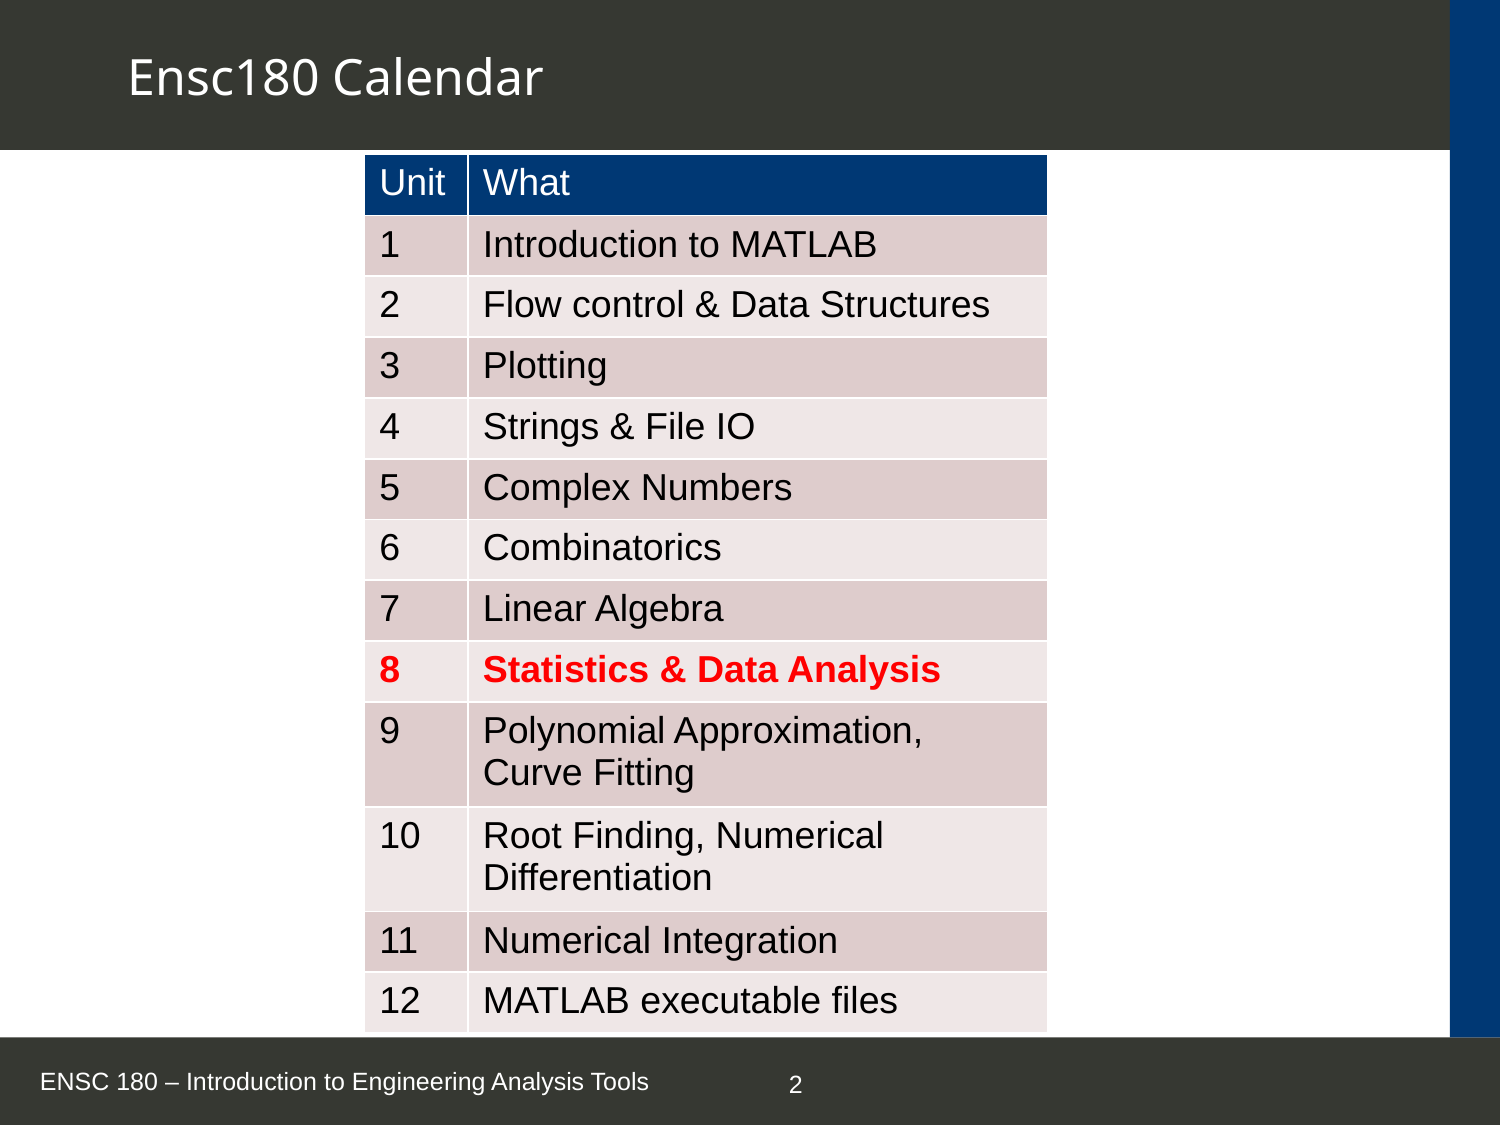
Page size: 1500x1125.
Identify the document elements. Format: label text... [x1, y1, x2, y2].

footer ENSC 180 – Introduction to Engineering Analysis Tools [24, 1057, 740, 1113]
table_cell 1 [365, 216, 467, 275]
table_cell Polynomial Approximation, Curve Fitting [469, 703, 1047, 806]
table_header Unit [365, 155, 467, 215]
table_cell 6 [365, 520, 467, 579]
table_cell 8 [365, 642, 467, 701]
table_cell 10 [365, 808, 467, 911]
table_cell Introduction to MATLAB [469, 216, 1047, 275]
table_cell Statistics & Data Analysis [469, 642, 1047, 701]
table_cell Combinatorics [469, 520, 1047, 579]
table_cell Linear Algebra [469, 581, 1047, 640]
table_cell 5 [365, 460, 467, 519]
table_cell 12 [365, 973, 467, 1032]
title Ensc180 Calendar [112, 37, 1450, 138]
table_cell Plotting [469, 338, 1047, 397]
table_cell 11 [365, 912, 467, 971]
table_cell 4 [365, 399, 467, 458]
table_cell 3 [365, 338, 467, 397]
table_cell MATLAB executable files [469, 973, 1047, 1032]
table_cell 9 [365, 703, 467, 806]
table_header What [469, 155, 1047, 215]
table_cell Complex Numbers [469, 460, 1047, 519]
table_cell 7 [365, 581, 467, 640]
table_cell Strings & File IO [469, 399, 1047, 458]
table_cell Root Finding, Numerical Differentiation [469, 808, 1047, 911]
table_cell Flow control & Data Structures [469, 277, 1047, 336]
table_cell Numerical Integration [469, 912, 1047, 971]
table_cell 2 [365, 277, 467, 336]
